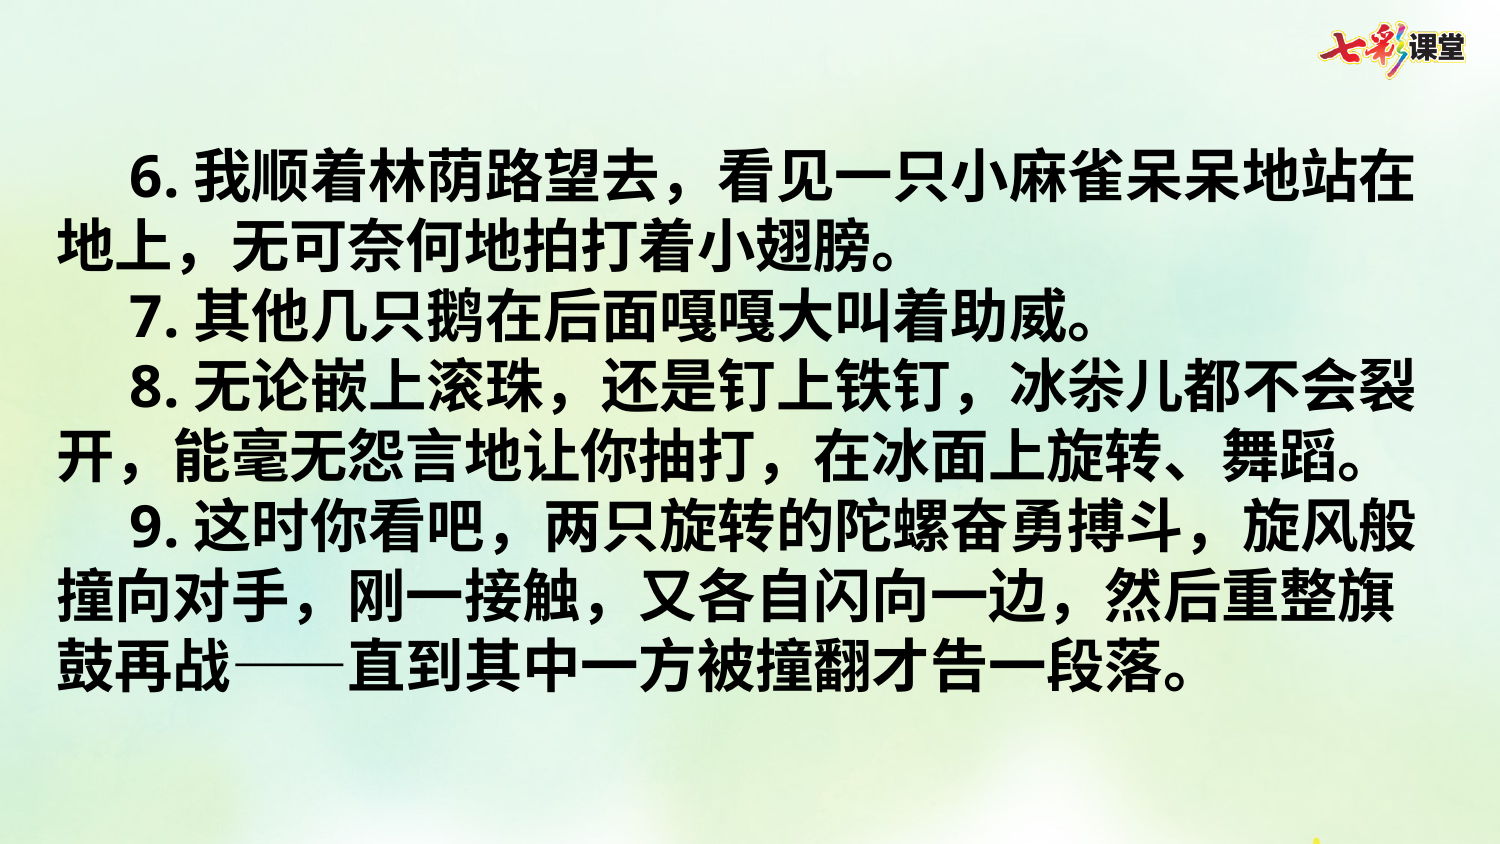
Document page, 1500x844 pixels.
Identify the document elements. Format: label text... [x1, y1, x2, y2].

picture [0, 0, 1500, 844]
text_box 6.我顺着林荫路望去，看见一只小麻雀呆呆地站在地上，无可奈何地拍打着小翅膀。 7.其他几只鹅在后面嘎嘎大叫着助威。 8.无论嵌上滚珠，还是钉上铁钉，冰尜儿都不会裂开，能毫无怨言地让你抽打，在冰面上旋转、舞蹈。 9.这时你看吧，两只旋转的陀螺奋勇搏斗，旋风般撞向对手，刚一接触，又各自闪向一边，然后重整旗鼓再战——直到其中一方被撞翻才告一段落。 [41, 131, 1459, 707]
